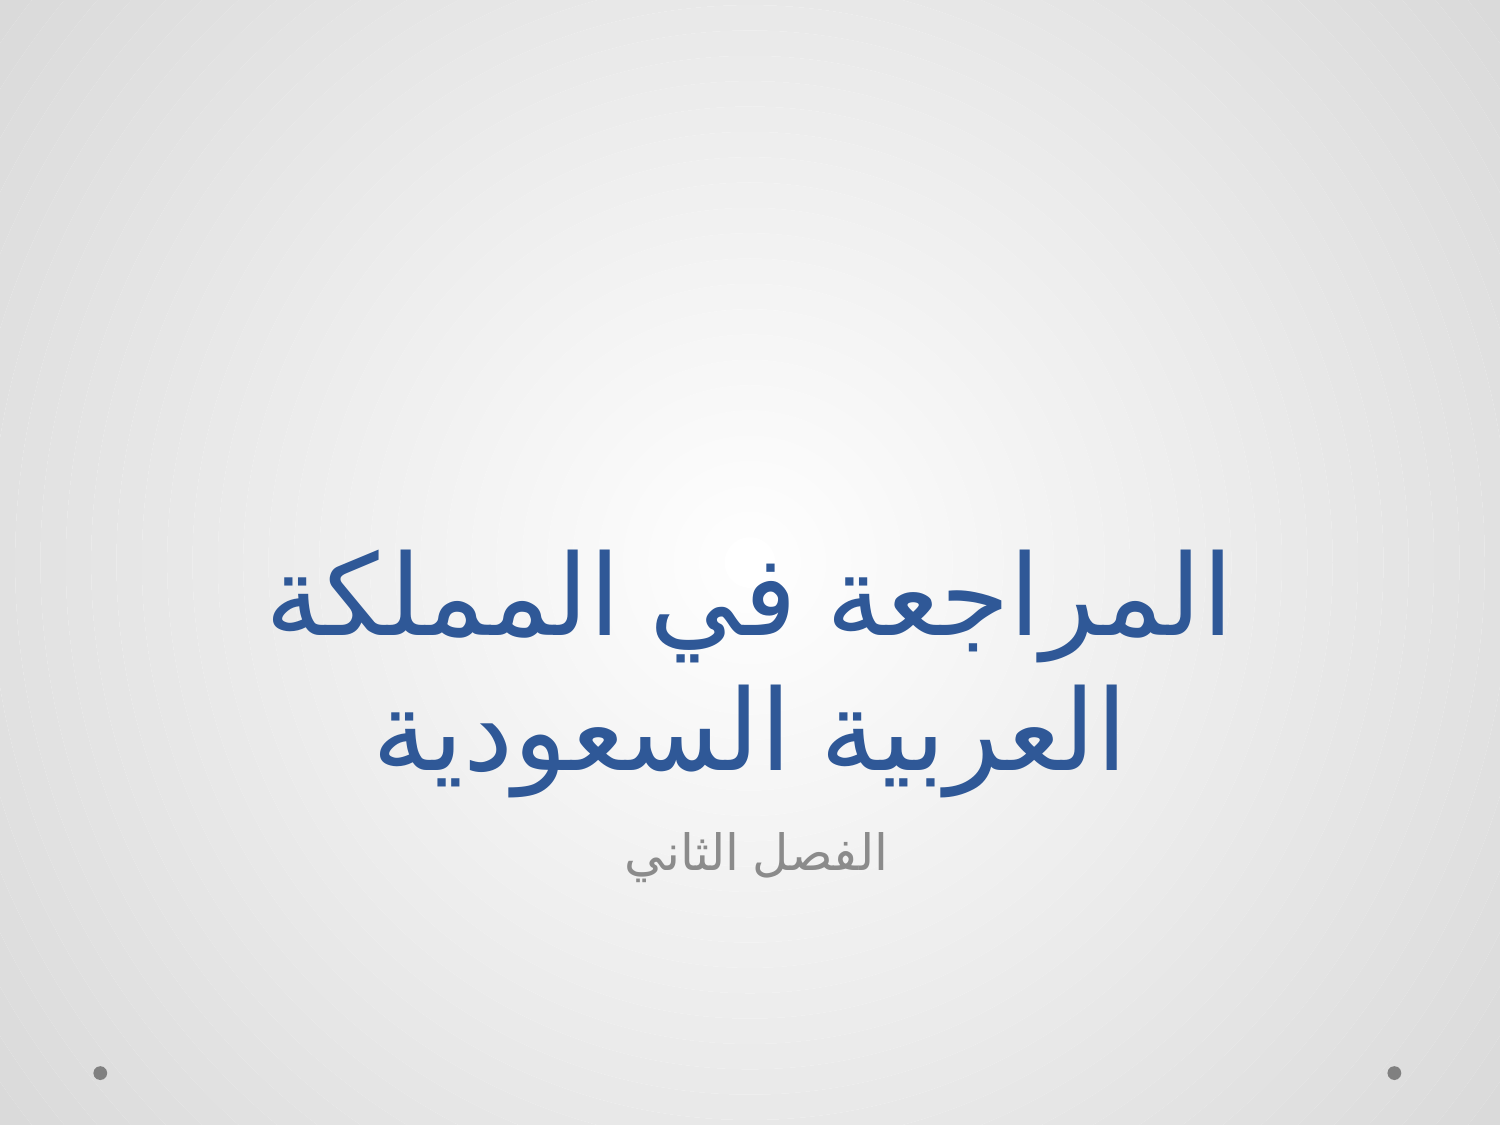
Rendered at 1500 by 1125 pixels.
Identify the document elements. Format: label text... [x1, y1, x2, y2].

subtitle الفصل الثاني [225, 812, 1275, 1013]
title المراجعة في المملكة العربية السعودية [112, 99, 1388, 800]
